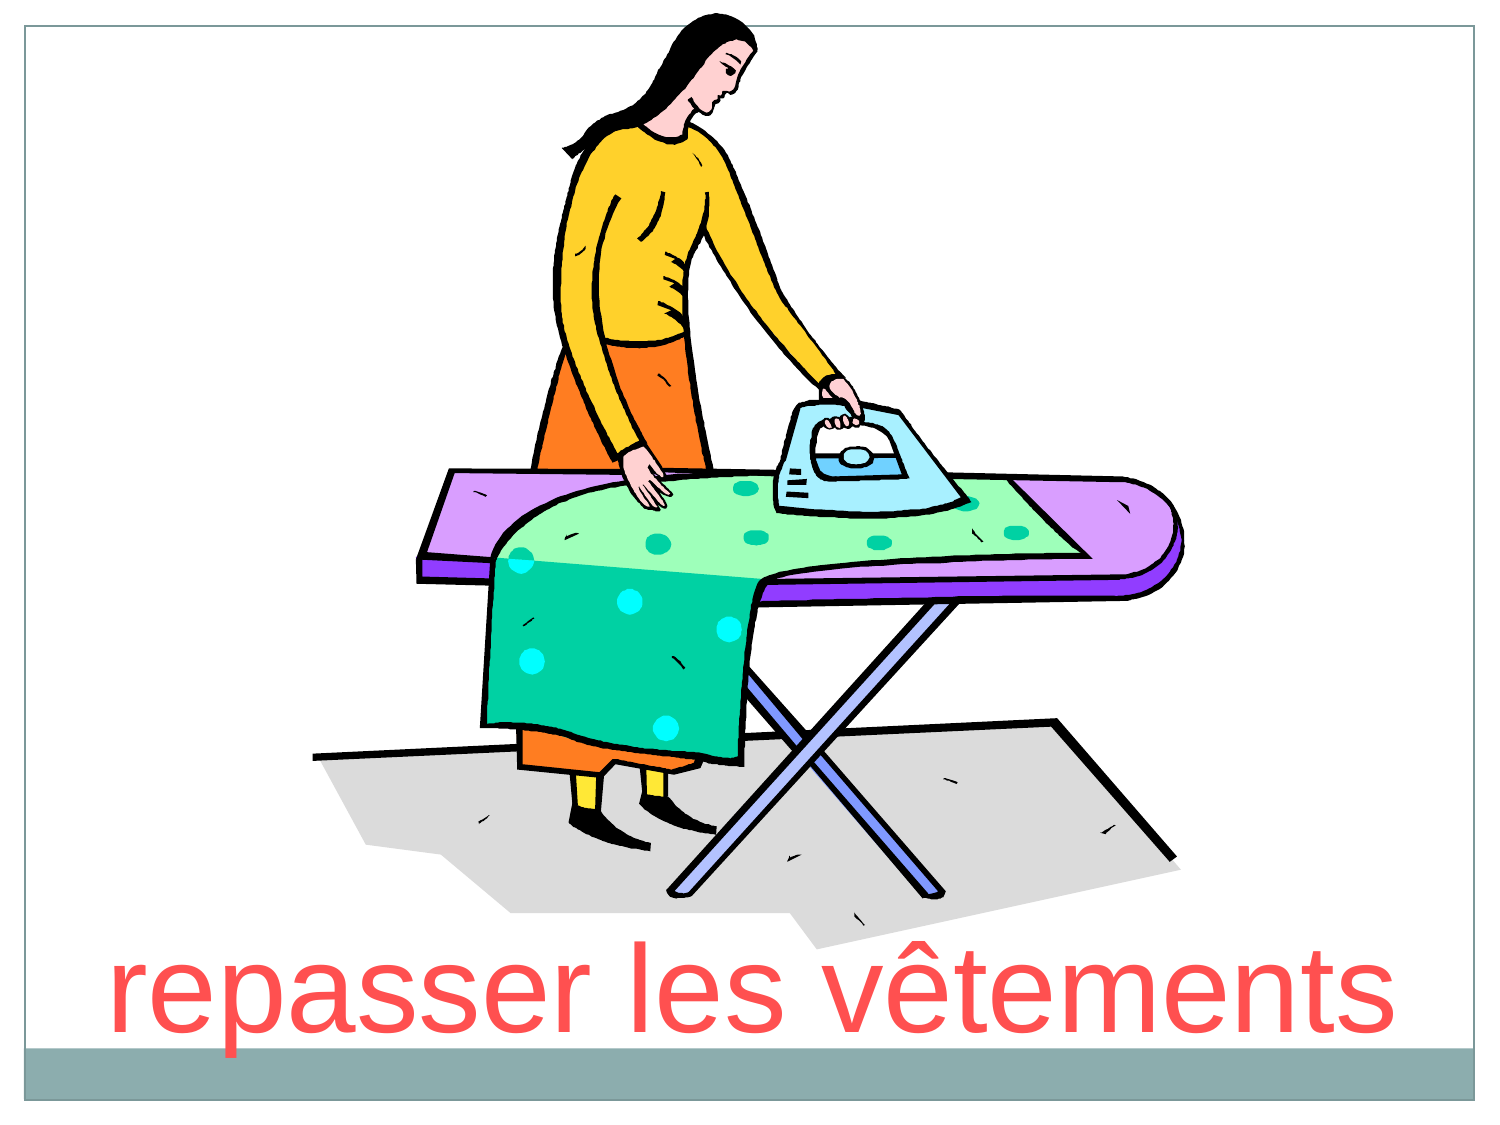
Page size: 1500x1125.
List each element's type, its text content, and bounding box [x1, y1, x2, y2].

picture [312, 0, 1199, 963]
text_box repasser les vêtements [28, 899, 1477, 1065]
